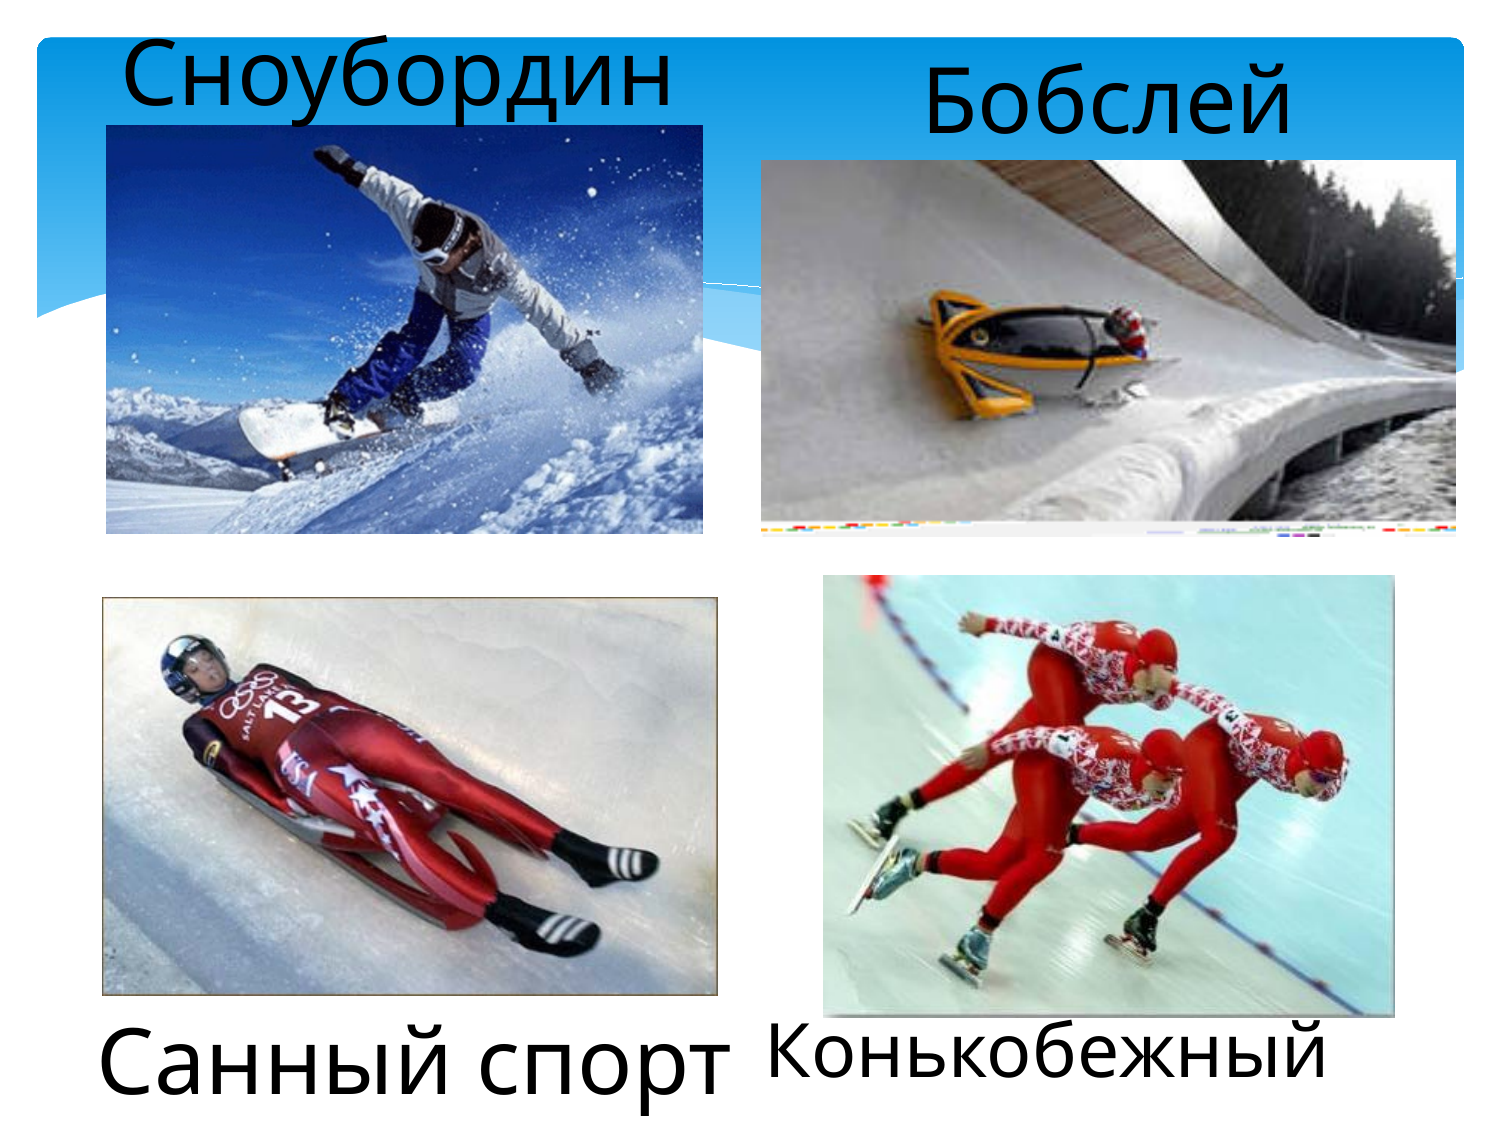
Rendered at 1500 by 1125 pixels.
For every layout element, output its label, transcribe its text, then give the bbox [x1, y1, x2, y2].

picture [822, 575, 1395, 1019]
text_box Бобслей [906, 34, 1311, 158]
text_box Санный спорт [81, 995, 748, 1120]
picture [761, 160, 1456, 537]
picture [106, 125, 704, 534]
text_box Конькобежный спорт [749, 995, 1500, 1125]
text_box Сноубордин [106, 6, 692, 124]
picture [102, 597, 718, 997]
